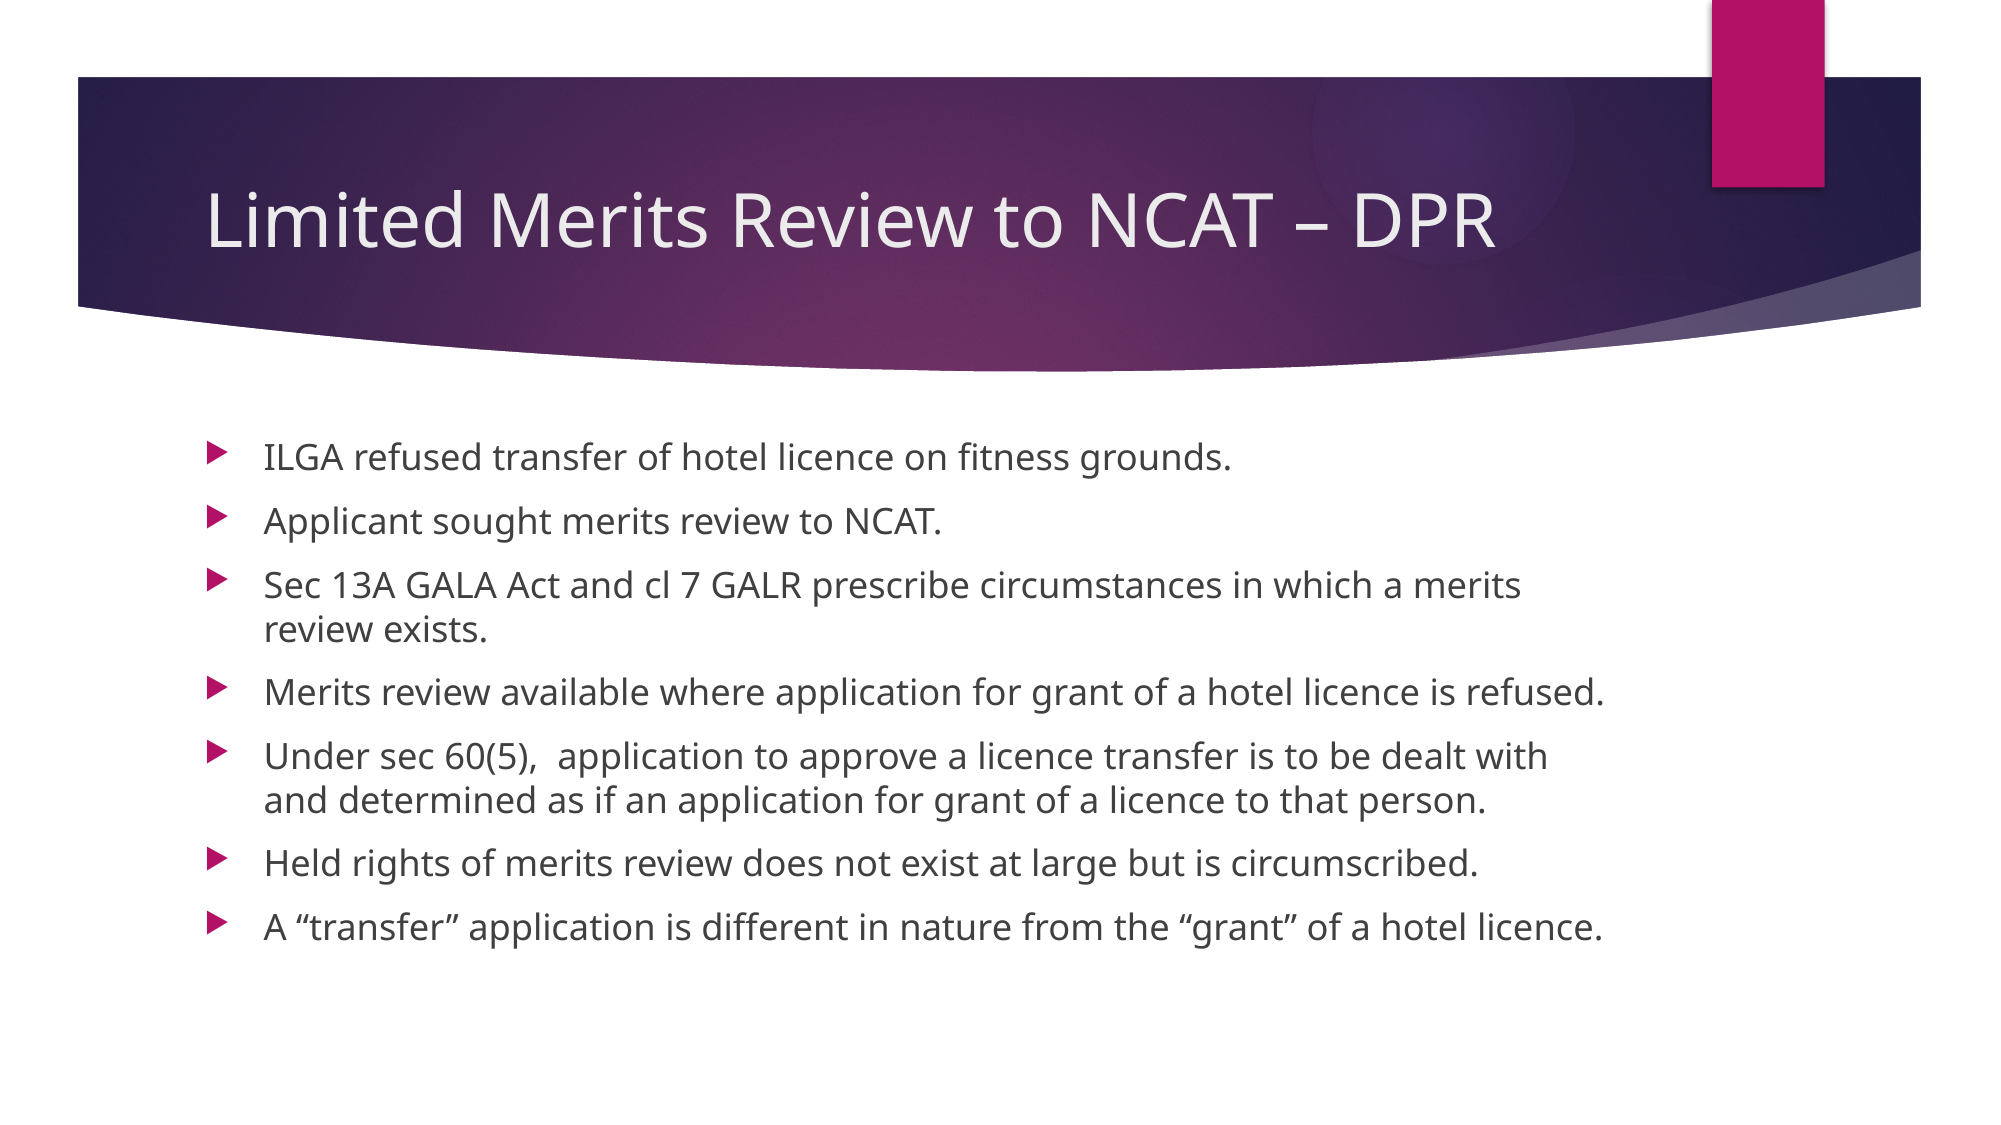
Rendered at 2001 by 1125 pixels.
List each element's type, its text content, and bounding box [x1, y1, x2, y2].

list ILGA refused transfer of hotel licence on fitness grounds. Applicant sought merits review to NCAT. Sec 13A GALA Act and cl 7 GALR prescribe circumstances in which a merits review exists. Merits review available where application for grant of a hotel licence is refused. Under sec 60(5), application to approve a licence transfer is to be dealt with and determined as if an application for grant of a licence to that person. Held rights of merits review does not exist at large but is circumscribed. A “transfer” application is different in nature from the “grant” of a hotel licence. [189, 427, 1638, 988]
title Limited Merits Review to NCAT – DPR [189, 159, 1627, 276]
